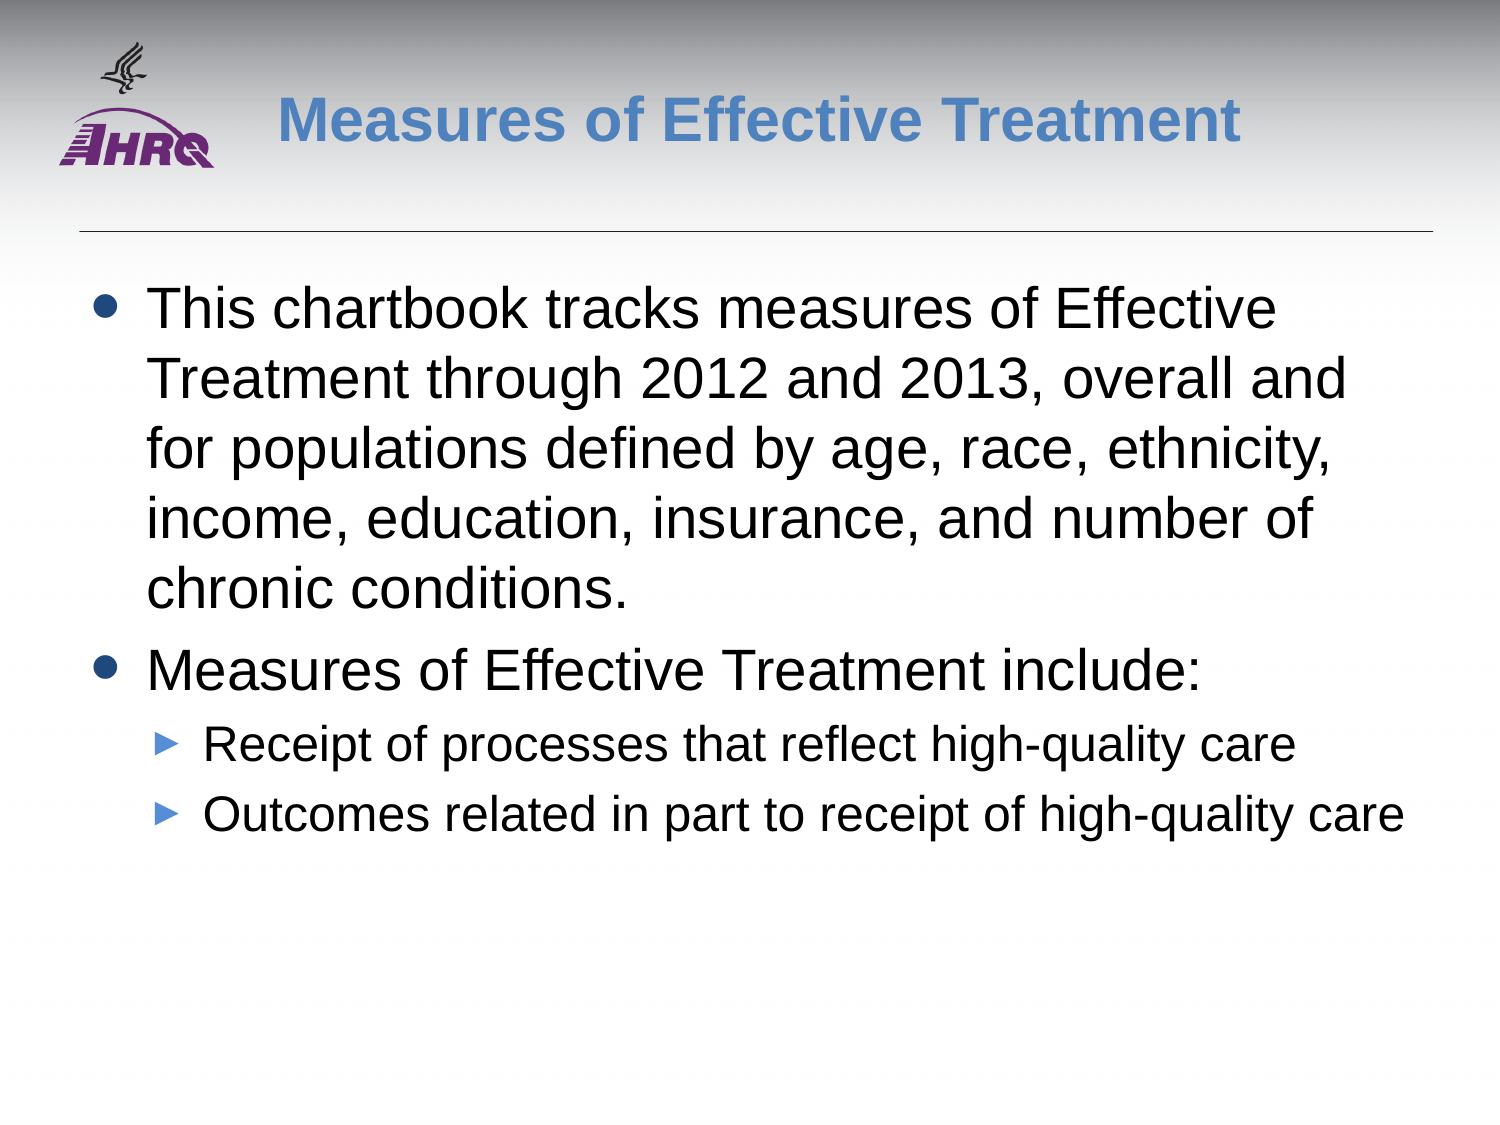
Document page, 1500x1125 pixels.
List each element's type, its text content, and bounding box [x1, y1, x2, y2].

picture [0, 0, 1500, 1125]
title Measures of Effective Treatment [262, 45, 1425, 188]
list This chartbook tracks measures of Effective Treatment through 2012 and 2013, overall and for populations defined by age, race, ethnicity, income, education, insurance, and number of chronic conditions. Measures of Effective Treatment include: Receipt of processes that reflect high-quality care Outcomes related in part to receipt of high-quality care [75, 262, 1425, 1005]
